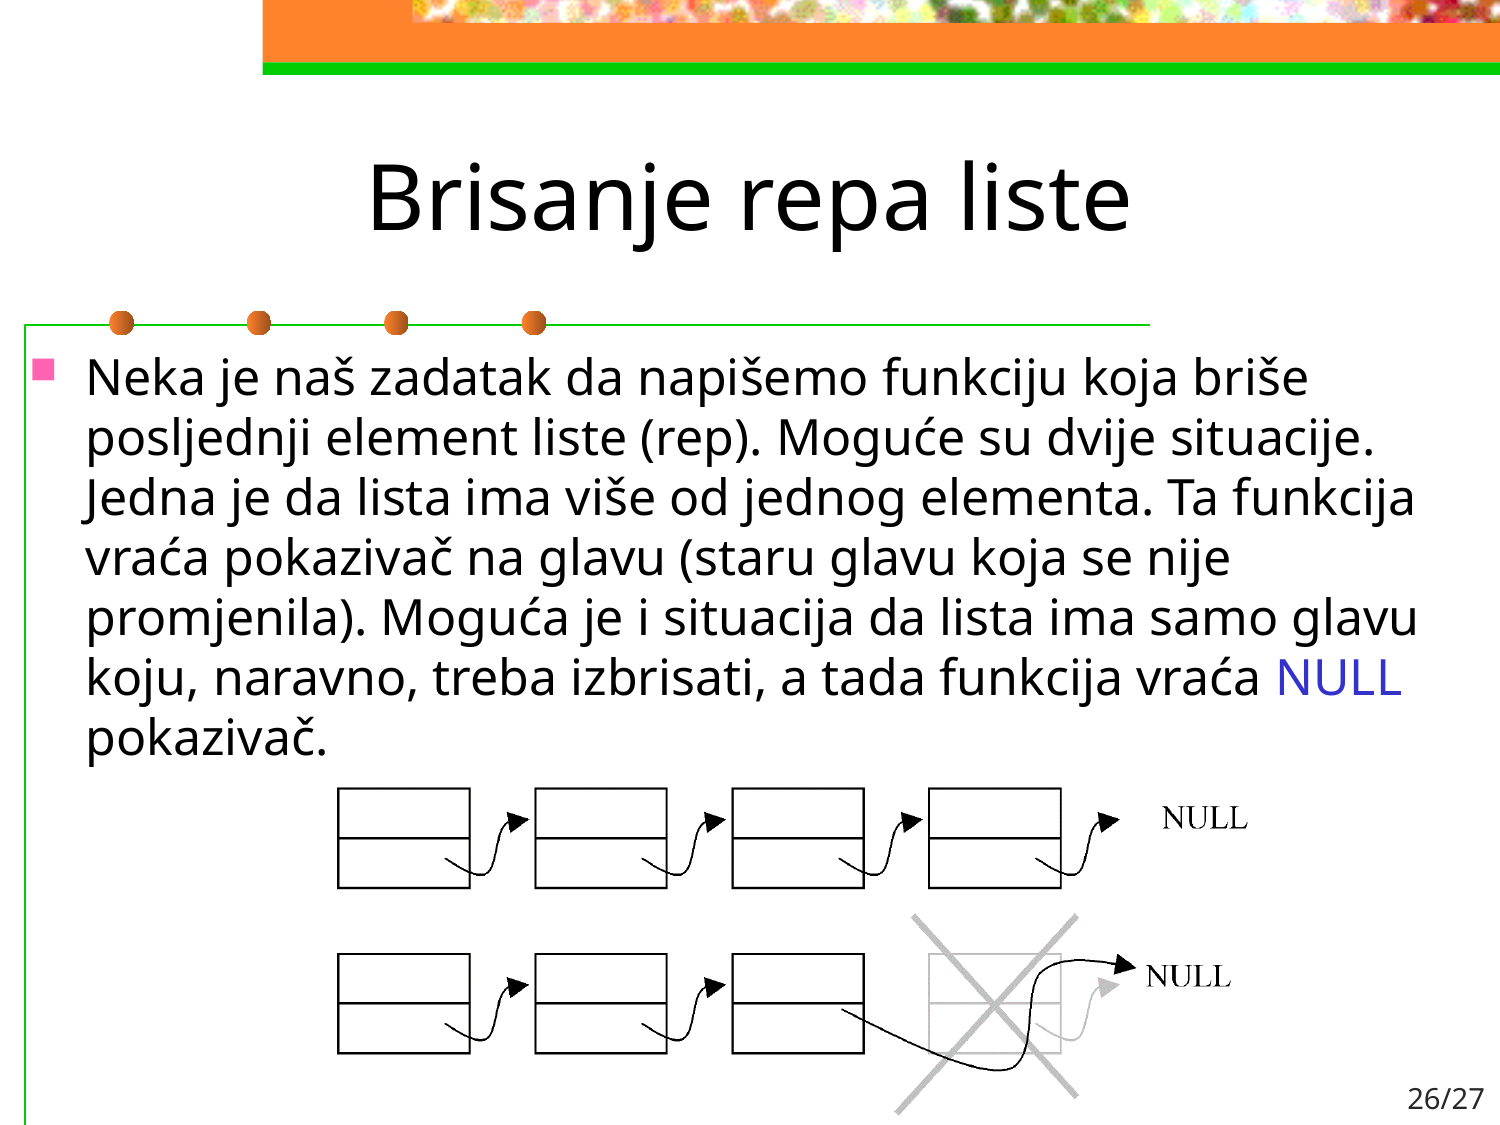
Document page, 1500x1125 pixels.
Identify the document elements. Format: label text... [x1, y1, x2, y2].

list Neka je naš zadatak da napišemo funkciju koja briše posljednji element liste (rep). Moguće su dvije situacije. Jedna je da lista ima više od jednog elementa. Ta funkcija vraća pokazivač na glavu (staru glavu koja se nije promjenila). Moguća je i situacija da lista ima samo glavu koju, naravno, treba izbrisati, a tada funkcija vraća NULL pokazivač. [14, 337, 1477, 738]
picture [337, 787, 1276, 1117]
text_box 26/27 [1374, 1072, 1500, 1123]
title Brisanje repa liste [112, 99, 1388, 288]
picture [412, 0, 1500, 23]
